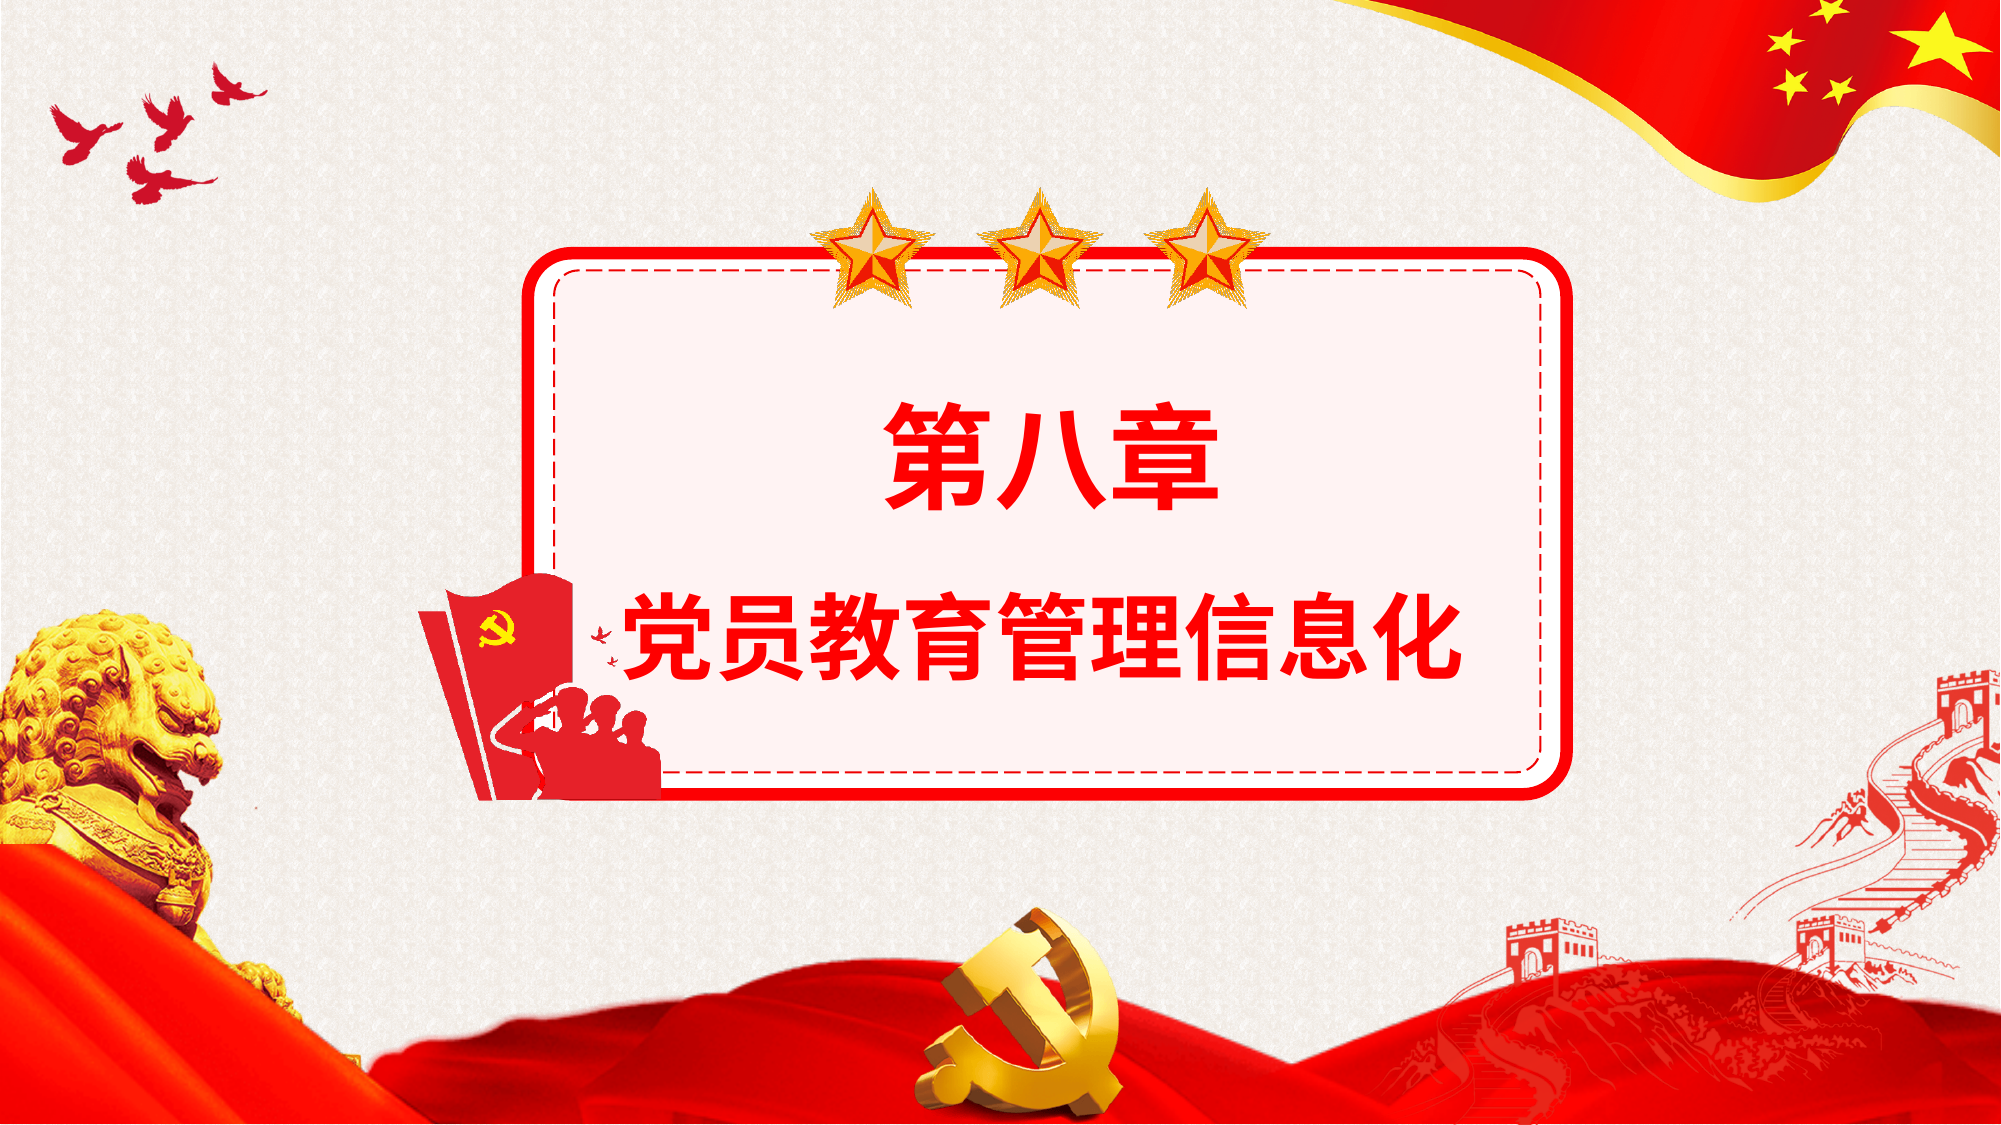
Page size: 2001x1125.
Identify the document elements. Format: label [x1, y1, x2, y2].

text_box [378, 178, 1567, 847]
picture [0, 0, 2001, 1125]
